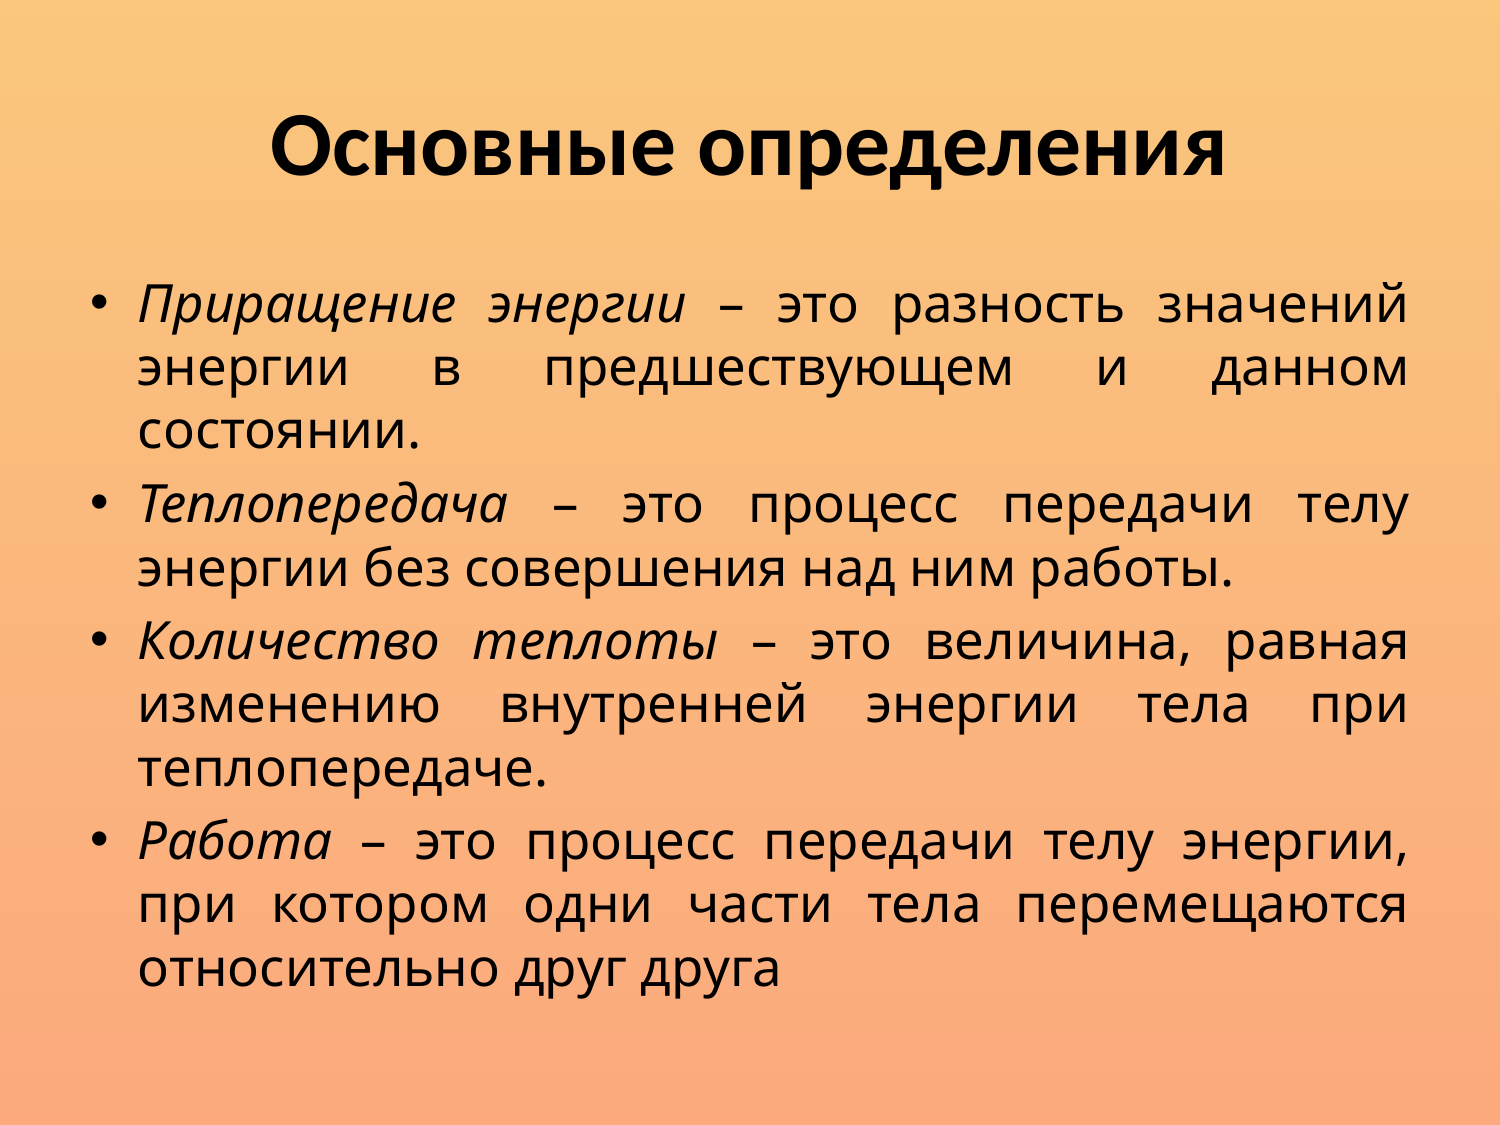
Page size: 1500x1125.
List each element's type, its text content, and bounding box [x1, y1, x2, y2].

list Приращение энергии – это разность значений энергии в предшествующем и данном состоянии. Теплопередача – это процесс передачи телу энергии без совершения над ним работы. Количество теплоты – это величина, равная изменению внутренней энергии тела при теплопередаче. Работа – это процесс передачи телу энергии, при котором одни части тела перемещаются относительно друг друга [75, 262, 1425, 1005]
title Основные определения [75, 45, 1425, 233]
